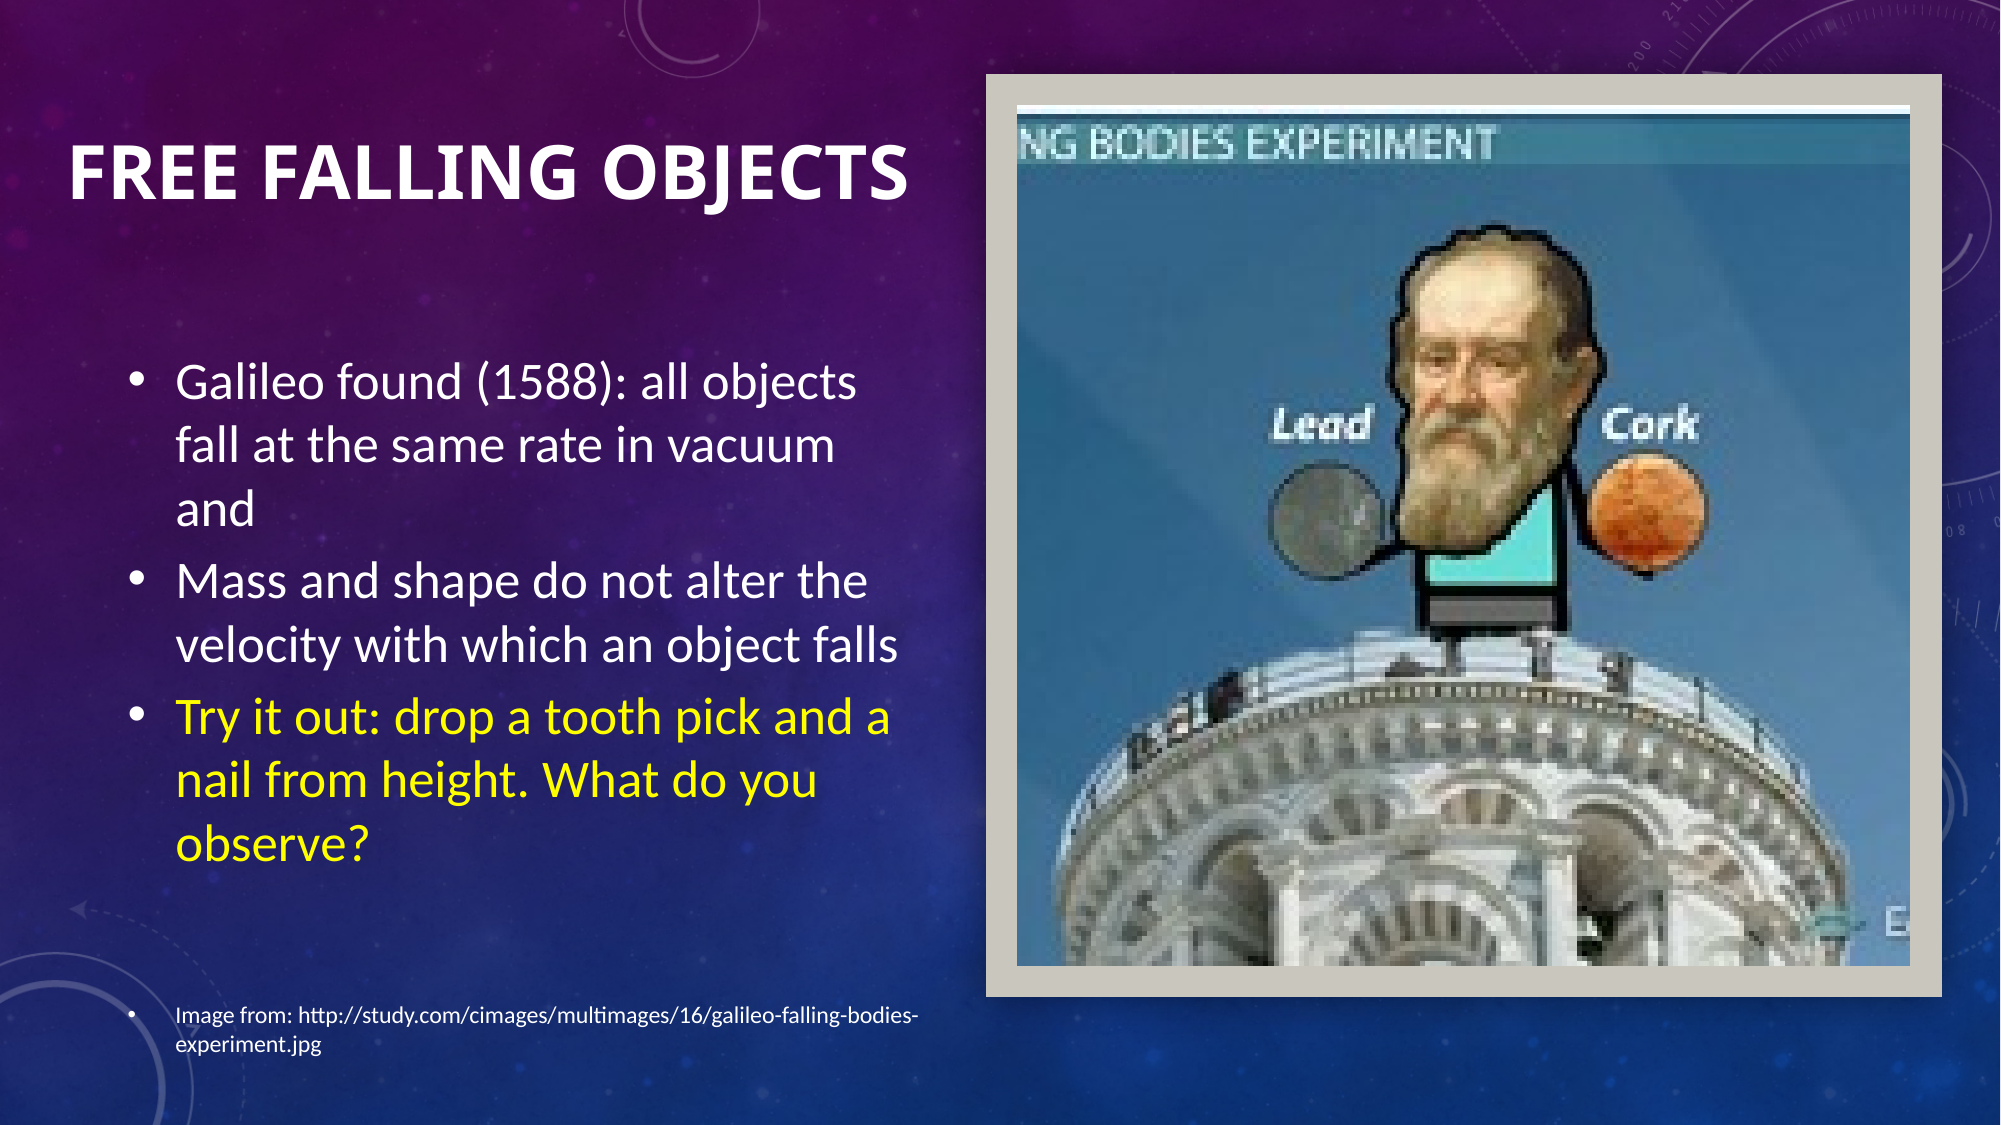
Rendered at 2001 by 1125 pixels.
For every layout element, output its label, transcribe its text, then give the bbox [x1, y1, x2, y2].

title Free falling objects [51, 0, 969, 339]
picture [0, 0, 2001, 1125]
list Galileo found (1588): all objects fall at the same rate in vacuum and Mass and shape do not alter the velocity with which an object falls Try it out: drop a tooth pick and a nail from height. What do you observe? Image from: http://study.com/cimages/multimages/16/galileo-falling-bodies-experiment.jpg [112, 338, 945, 1086]
